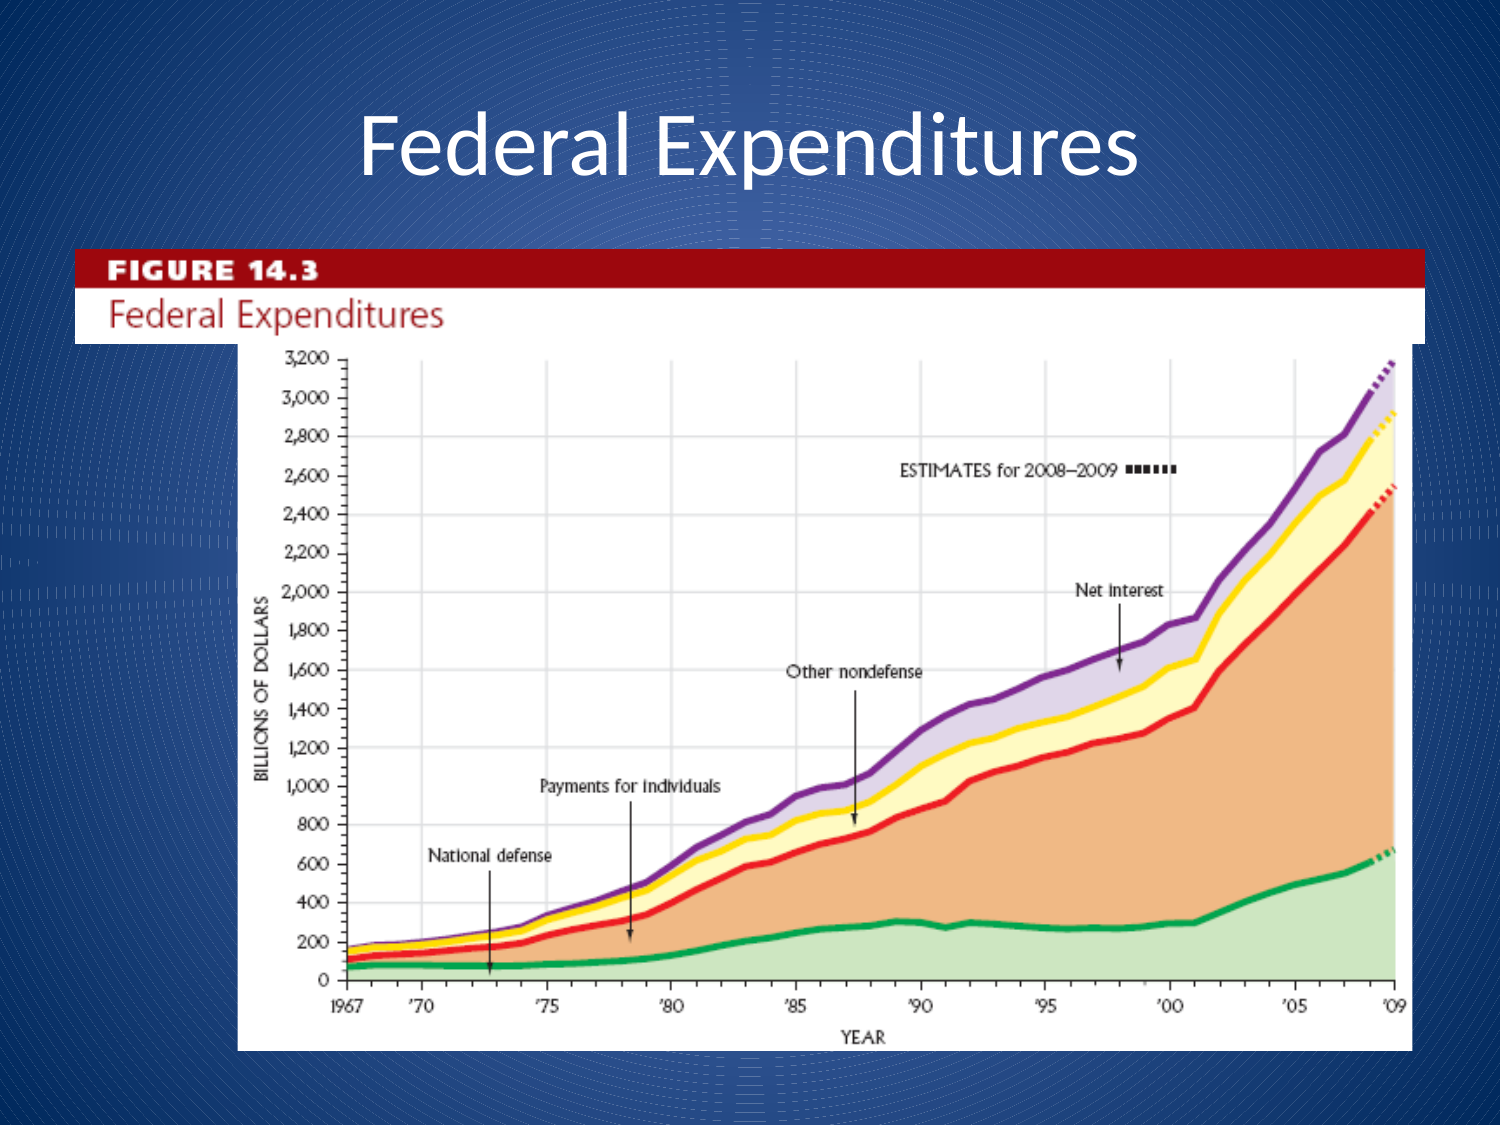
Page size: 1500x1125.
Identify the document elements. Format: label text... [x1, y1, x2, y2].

picture [237, 337, 1413, 1051]
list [74, 249, 1426, 345]
title Federal Expenditures [75, 45, 1425, 233]
